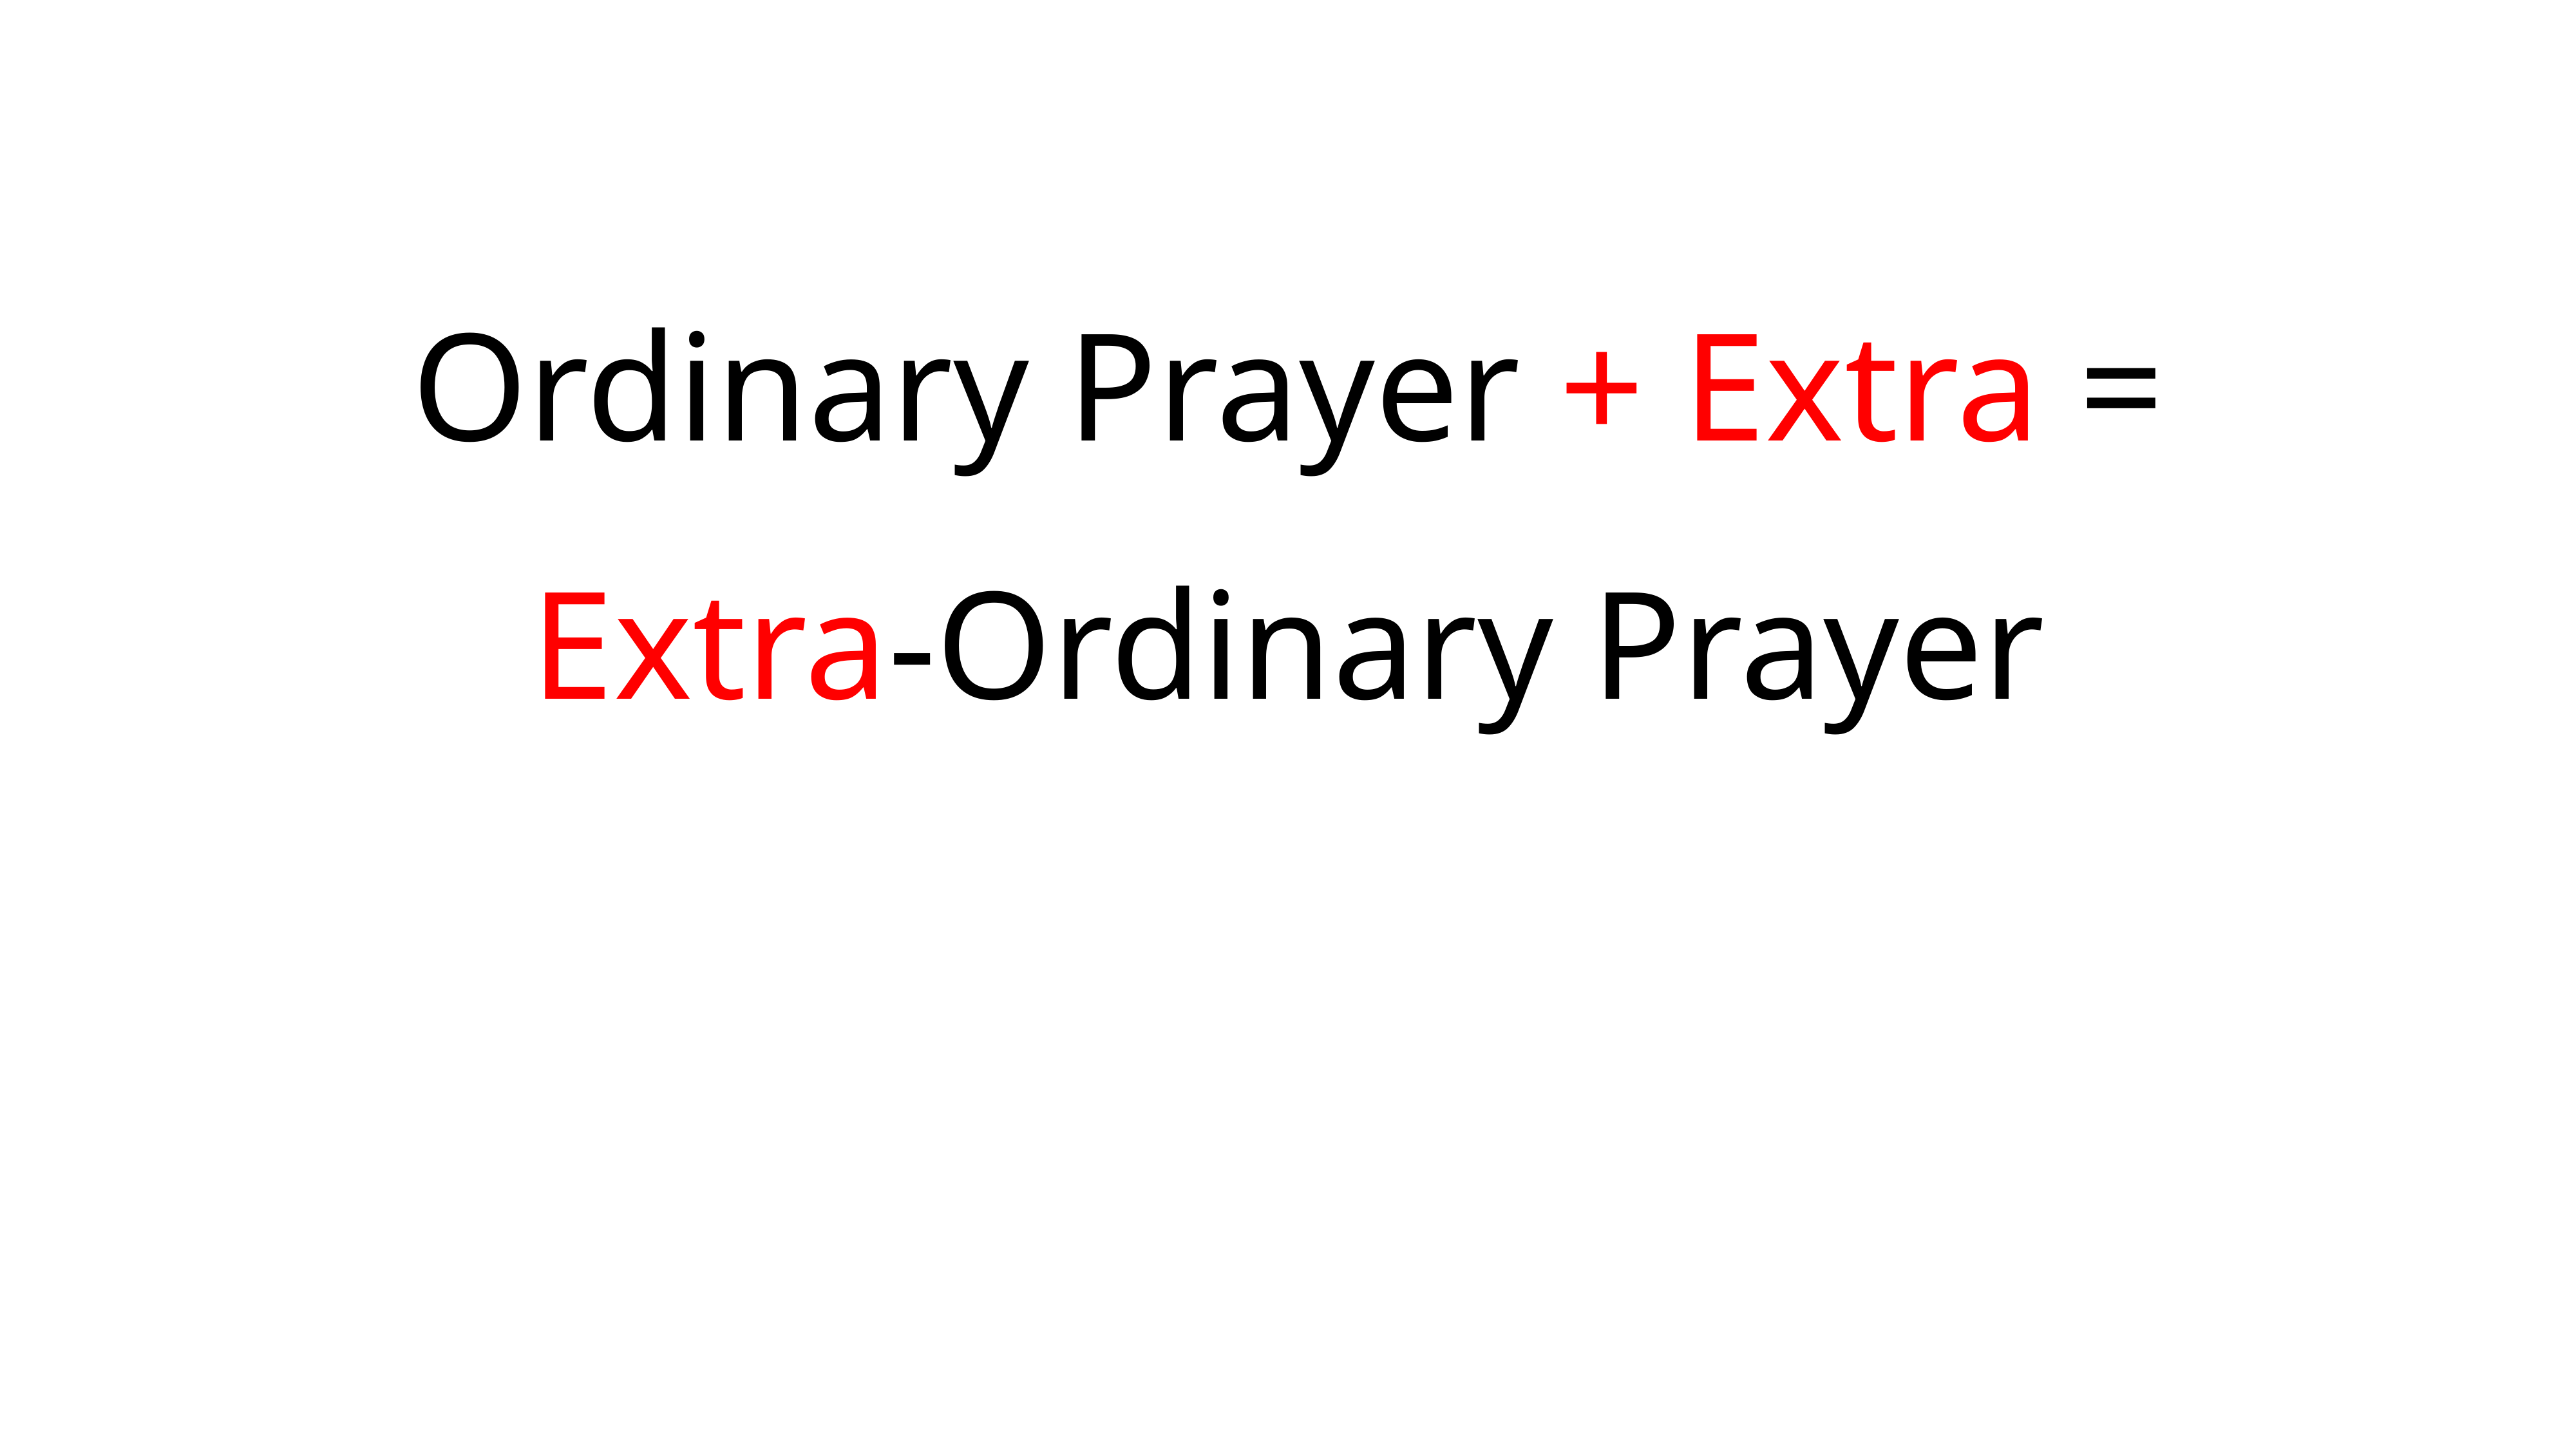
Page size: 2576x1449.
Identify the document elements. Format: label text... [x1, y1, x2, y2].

title Ordinary Prayer + Extra = Extra-Ordinary Prayer [187, 242, 2389, 735]
